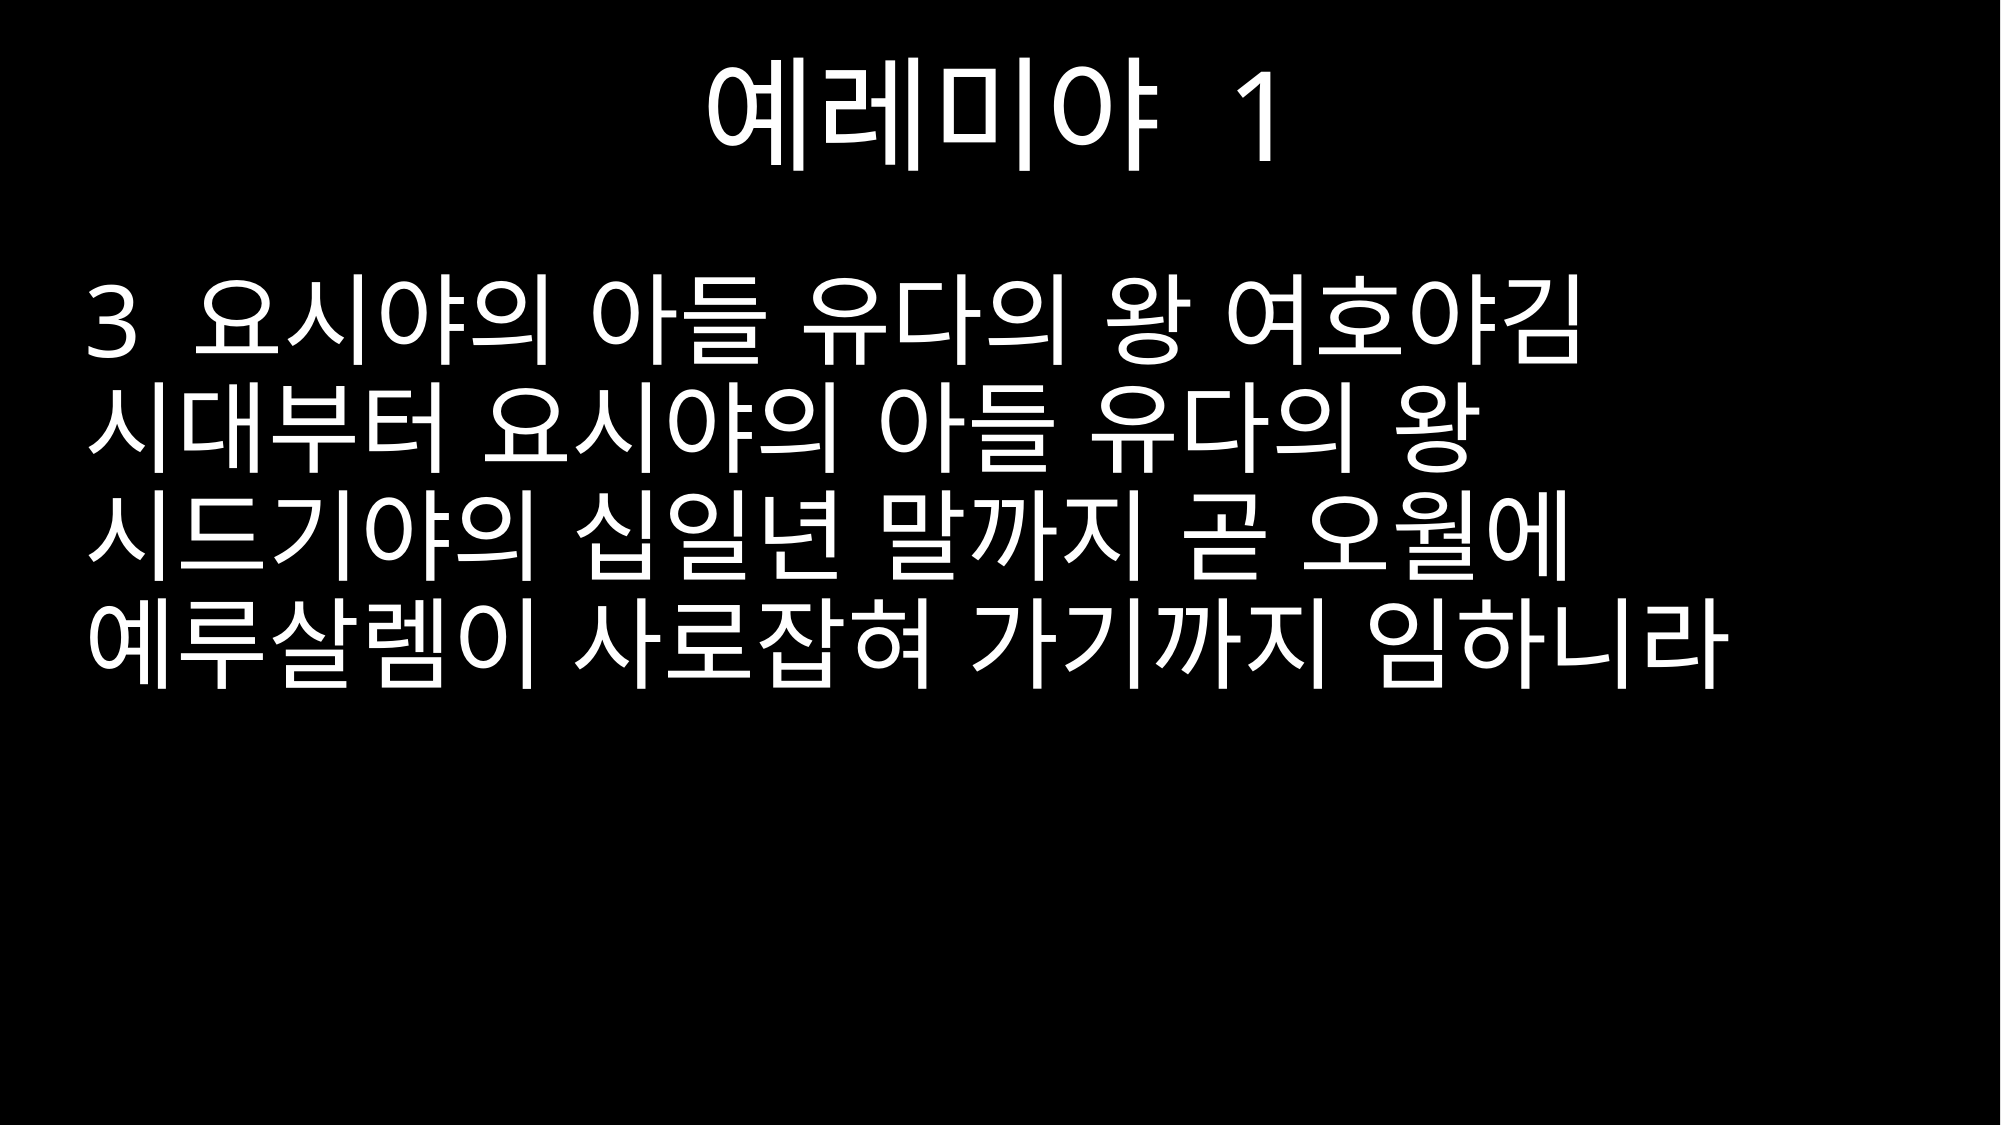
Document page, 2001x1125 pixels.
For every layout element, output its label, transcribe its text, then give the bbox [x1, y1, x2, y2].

footer 예레미야 1 [0, 32, 2000, 192]
picture [0, 0, 2001, 1125]
list 3 요시야의 아들 유다의 왕 여호야김 시대부터 요시야의 아들 유다의 왕 시드기야의 십일년 말까지 곧 오월에 예루살렘이 사로잡혀 가기까지 임하니라 [69, 263, 1953, 423]
